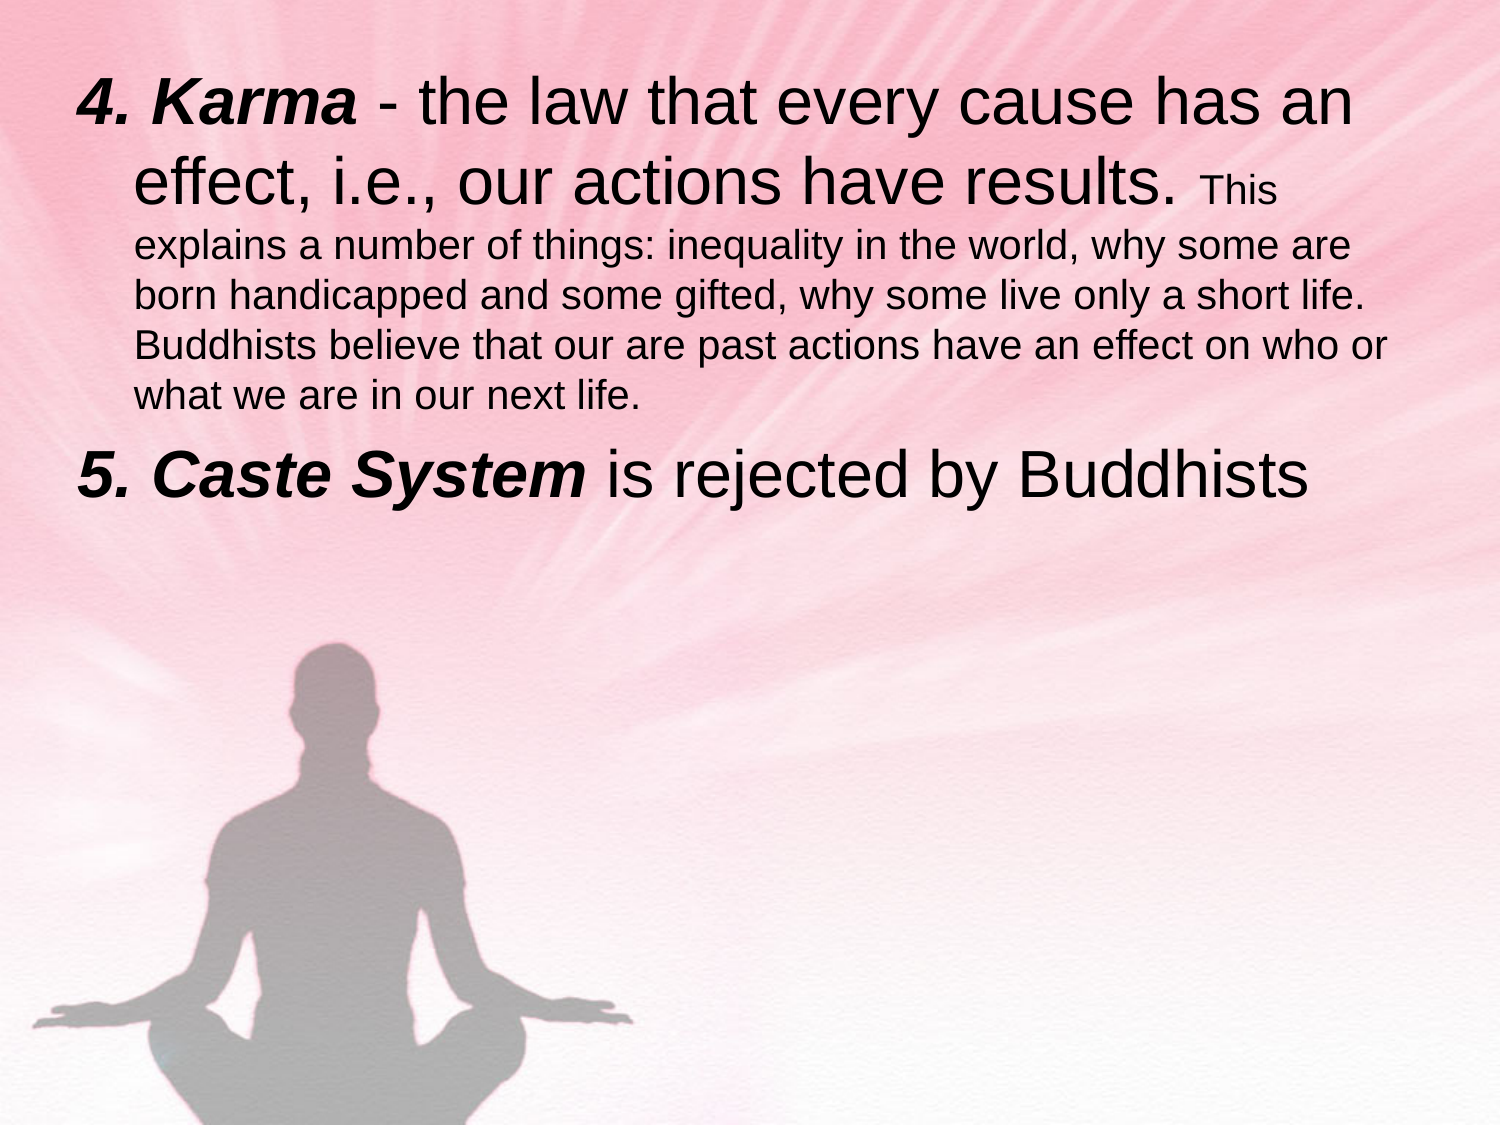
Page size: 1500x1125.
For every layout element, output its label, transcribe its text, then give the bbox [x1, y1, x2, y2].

list 4. Karma - the law that every cause has an effect, i.e., our actions have results. This explains a number of things: inequality in the world, why some are born handicapped and some gifted, why some live only a short life. Buddhists believe that our are past actions have an effect on who or what we are in our next life. 5. Caste System is rejected by Buddhists [62, 49, 1413, 1038]
picture [0, 0, 1500, 1125]
